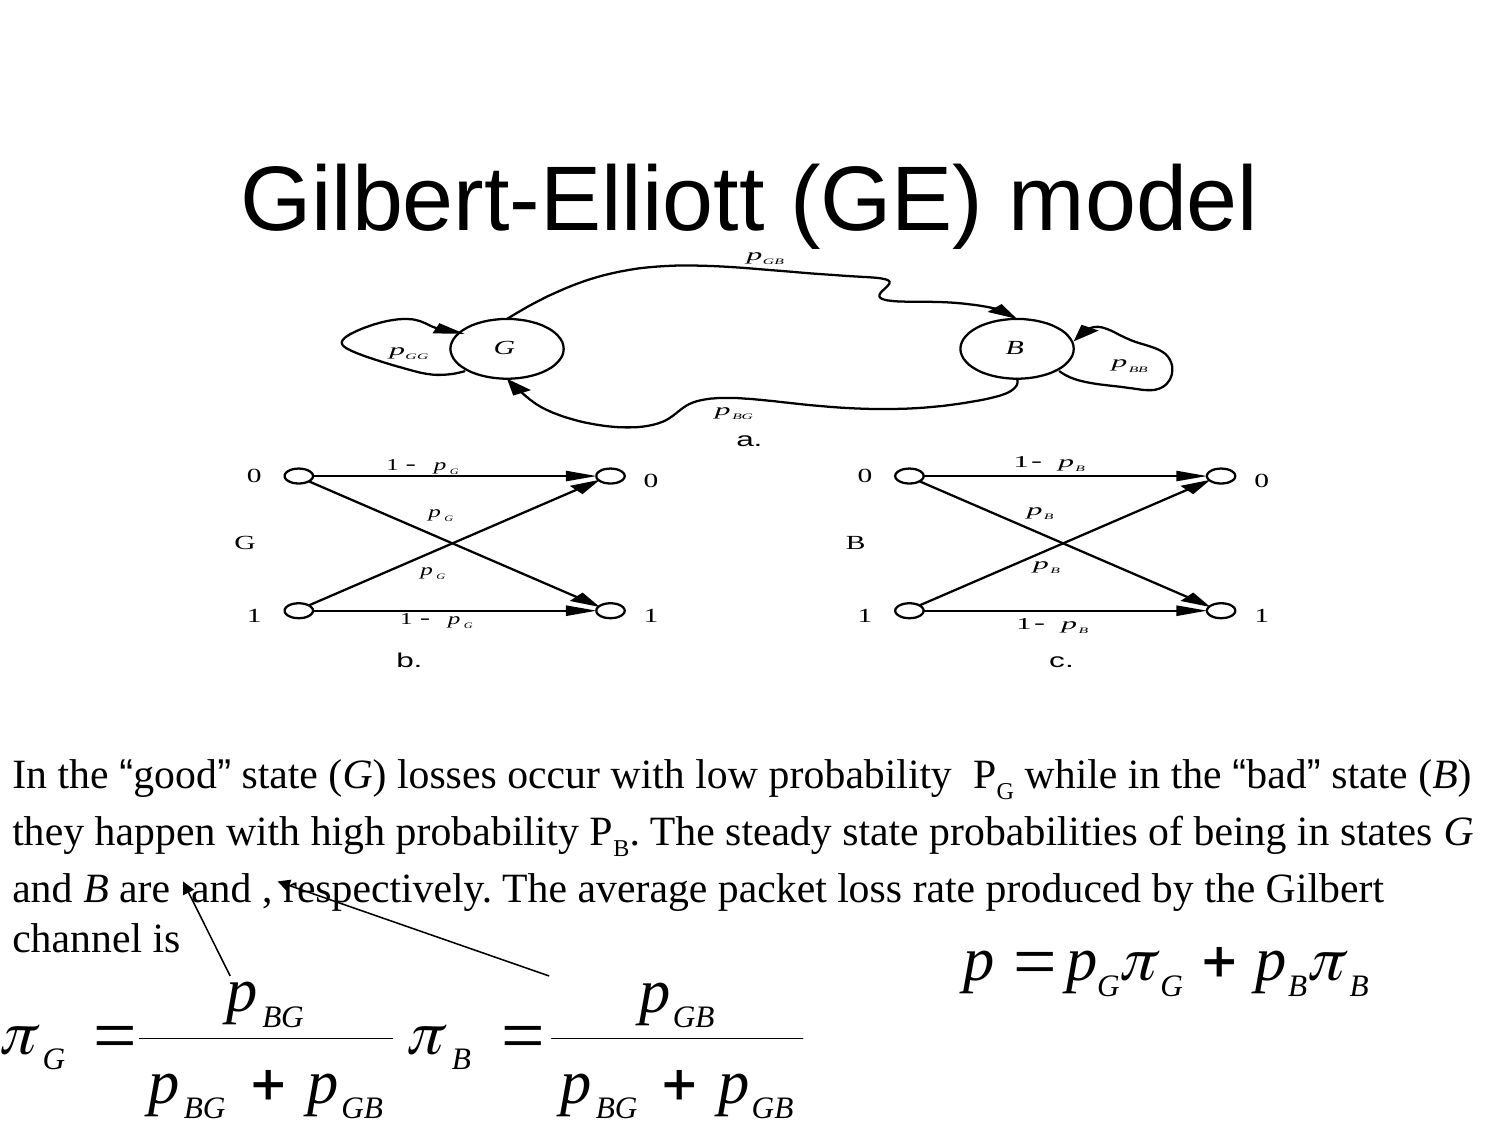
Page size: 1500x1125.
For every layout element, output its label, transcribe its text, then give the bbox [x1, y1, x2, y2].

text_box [206, 243, 1306, 681]
text_box [183, 881, 221, 956]
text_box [407, 958, 808, 1125]
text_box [952, 928, 1374, 1002]
text_box In the “good” state (G) losses occur with low probability PG while in the “bad” state (B) they happen with high probability PB. The steady state probabilities of being in states G and B are and , respectively. The average packet loss rate produced by the Gilbert channel is [0, 739, 1499, 969]
text_box [277, 879, 493, 956]
text_box Gilbert-Elliott (GE) model [112, 99, 1388, 288]
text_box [0, 958, 399, 1125]
